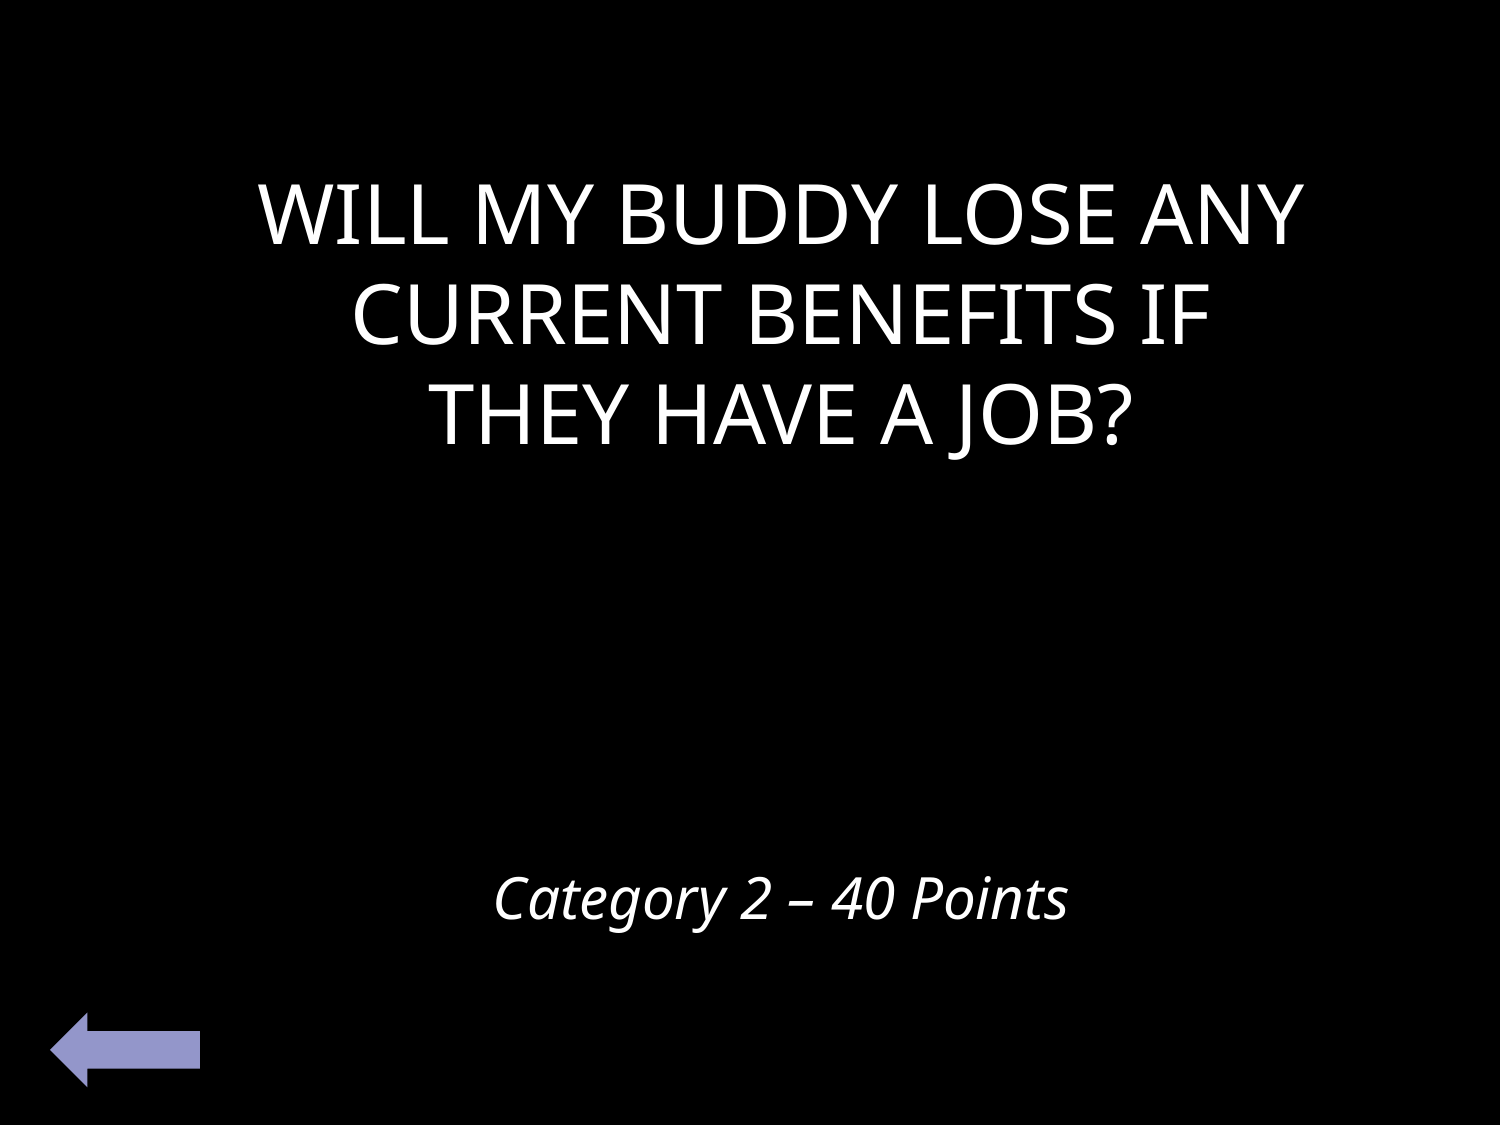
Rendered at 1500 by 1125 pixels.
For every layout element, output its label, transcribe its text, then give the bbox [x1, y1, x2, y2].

text_box [49, 1012, 200, 1088]
text_box WILL MY BUDDY LOSE ANY CURRENT BENEFITS IF THEY HAVE A JOB? Category 2 – 40 Points [224, 153, 1338, 939]
